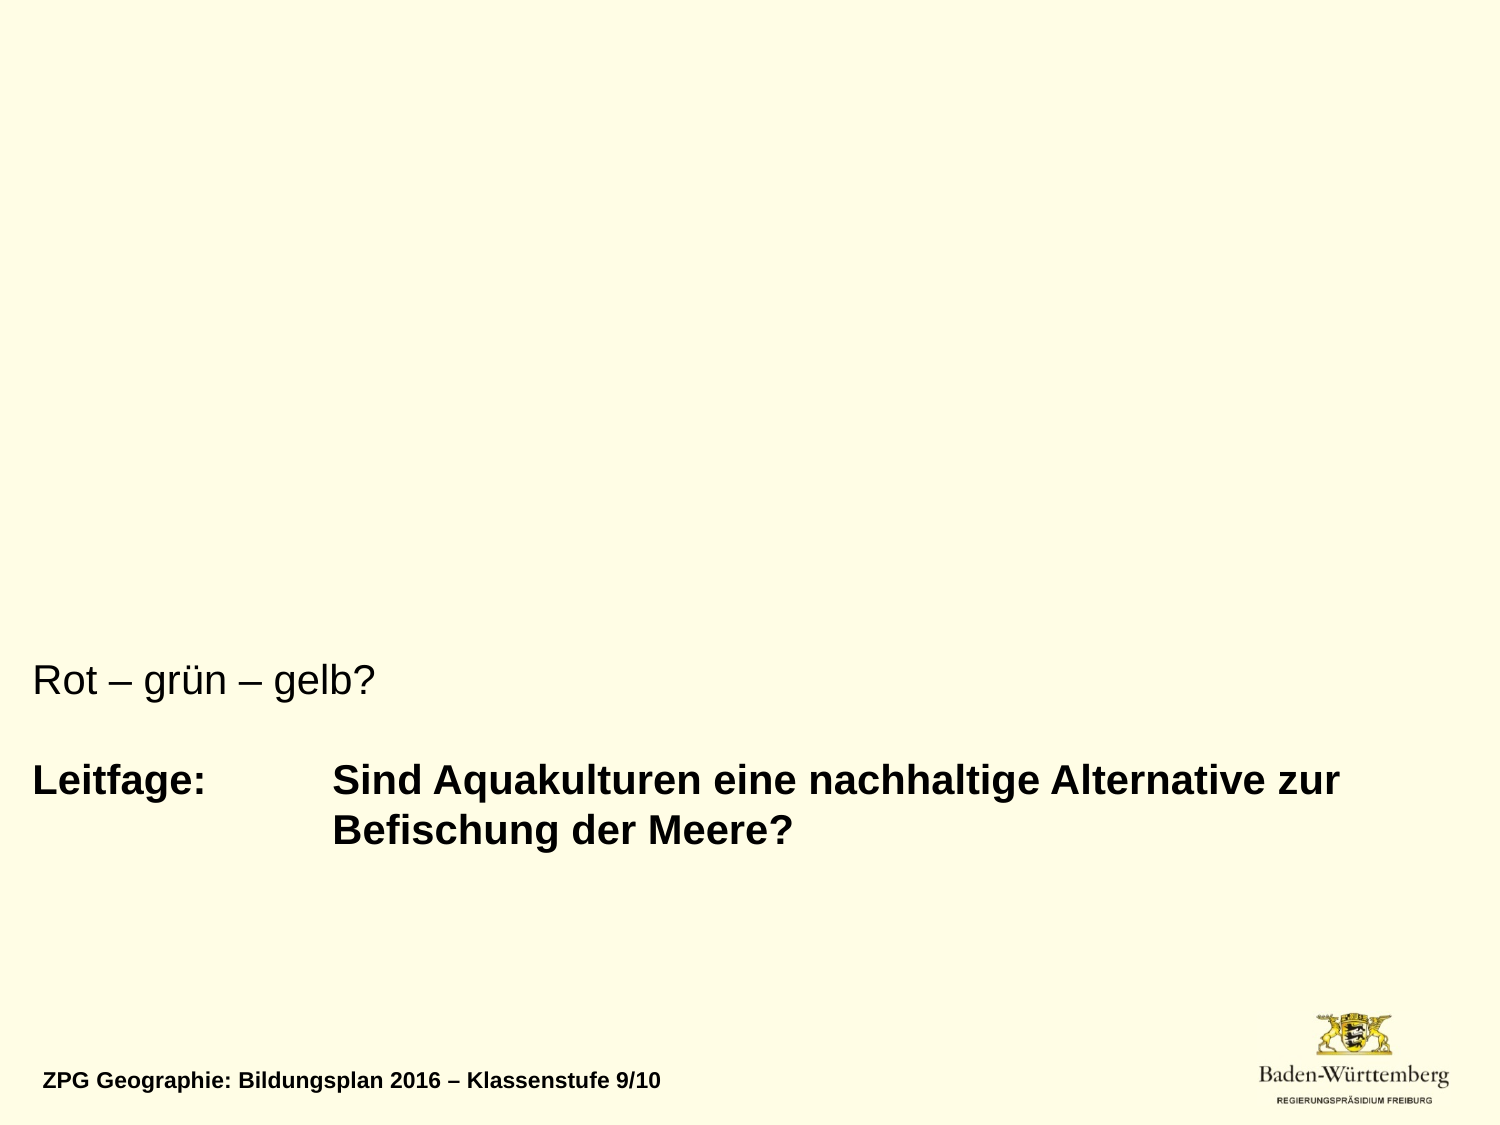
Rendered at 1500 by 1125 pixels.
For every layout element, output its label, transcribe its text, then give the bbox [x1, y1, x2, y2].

text_box Rot – grün – gelb? Leitfage: Sind Aquakulturen eine nachhaltige Alternative zur Befischung der Meere? [17, 645, 1459, 910]
picture [1257, 1011, 1451, 1106]
